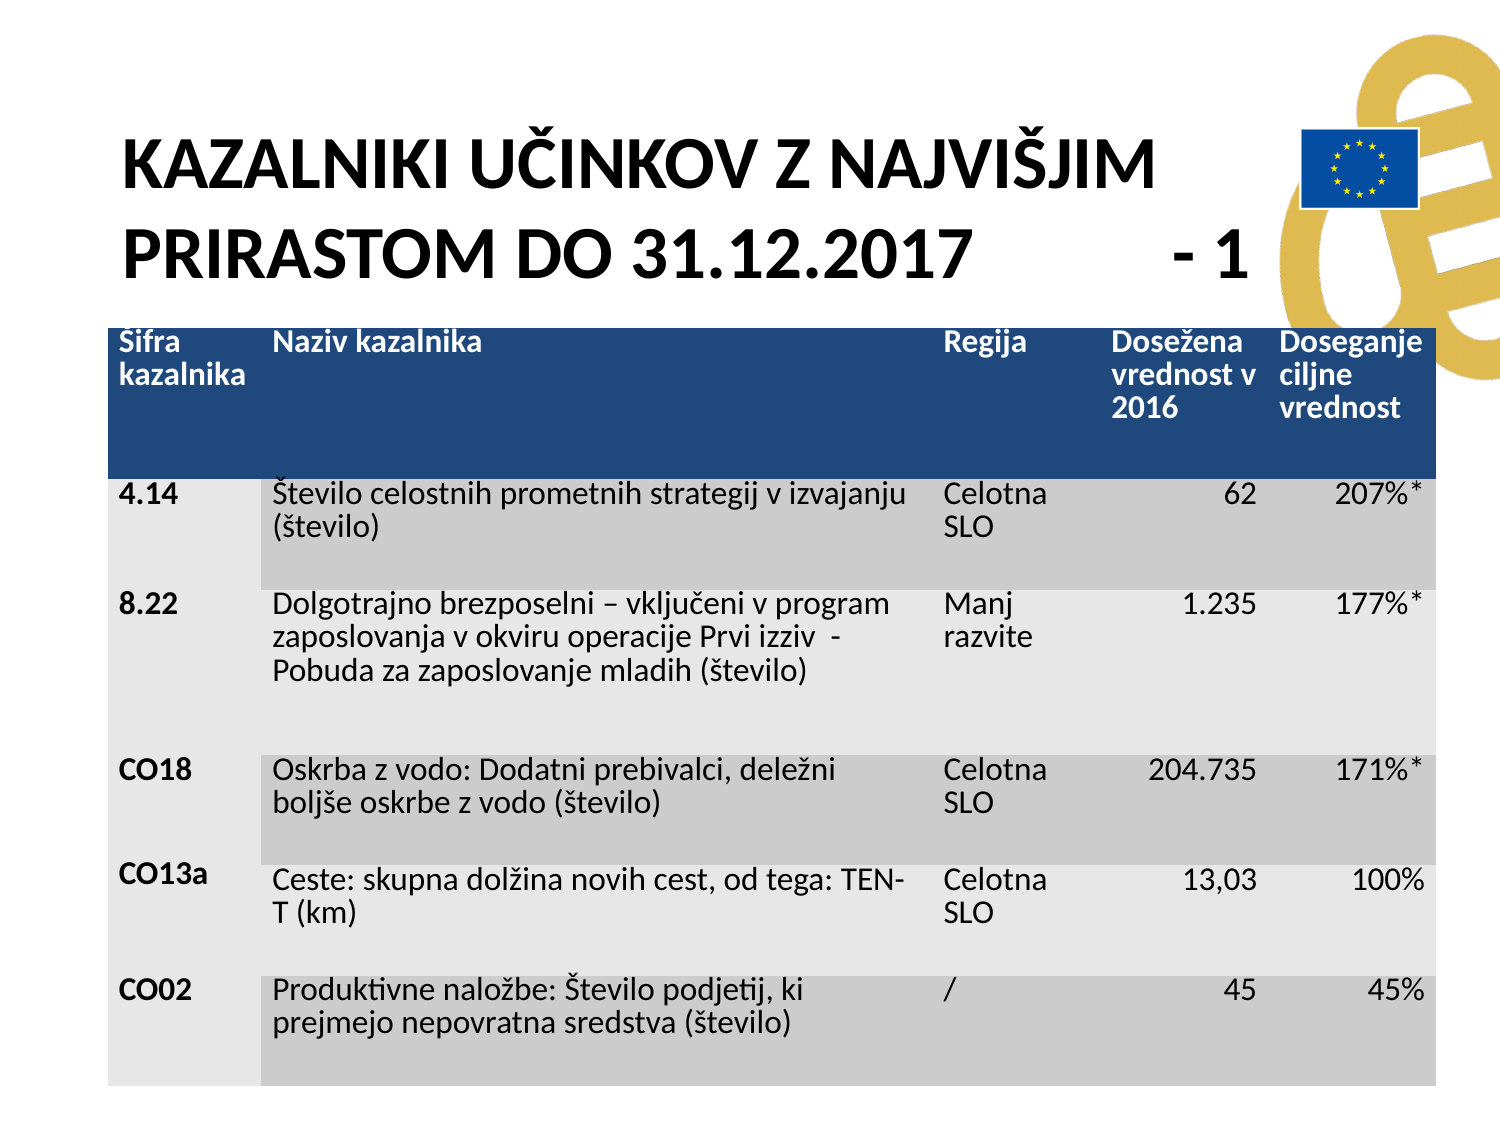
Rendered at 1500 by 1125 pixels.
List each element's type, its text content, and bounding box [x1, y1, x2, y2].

table_cell Manj razvite [932, 590, 1100, 755]
table_cell Celotna SLO [932, 479, 1100, 590]
table_header Šifra kazalnika [108, 328, 261, 479]
table_cell 13,03 [1100, 865, 1268, 976]
table_cell Dolgotrajno brezposelni – vključeni v program zaposlovanja v okviru operacije Prvi izziv - Pobuda za zaposlovanje mladih (število) [261, 590, 932, 755]
table_cell Produktivne naložbe: Število podjetij, ki prejmejo nepovratna sredstva (število) [261, 976, 932, 1086]
table_cell 45 [1100, 976, 1268, 1086]
table_header Doseganje ciljne vrednost [1268, 328, 1436, 479]
table_cell Število celostnih prometnih strategij v izvajanju (število) [261, 479, 932, 590]
table_cell CO18 [108, 755, 261, 865]
table_cell CO02 [108, 976, 261, 1086]
table_cell 171%* [1268, 755, 1436, 865]
table_cell Celotna SLO [932, 755, 1100, 865]
picture [1226, 15, 1500, 396]
table_cell 207%* [1268, 479, 1436, 590]
table_cell / [932, 976, 1100, 1086]
text_box KAZALNIKI UČINKOV Z NAJVIŠJIM PRIRASTOM DO 31.12.2017 - 1 [107, 106, 1275, 301]
table_cell Oskrba z vodo: Dodatni prebivalci, deležni boljše oskrbe z vodo (število) [261, 755, 932, 865]
table_cell 204.735 [1100, 755, 1268, 865]
table_cell 45% [1268, 976, 1436, 1086]
table_cell Ceste: skupna dolžina novih cest, od tega: TEN-T (km) [261, 865, 932, 976]
table_cell CO13a [108, 865, 261, 976]
table_cell 100% [1268, 865, 1436, 976]
table_cell 62 [1100, 479, 1268, 590]
table_cell Celotna SLO [932, 865, 1100, 976]
table_header Dosežena vrednost v 2016 [1100, 328, 1268, 479]
table_cell 177%* [1268, 590, 1436, 755]
table_header Naziv kazalnika [261, 328, 932, 479]
table_header Regija [932, 328, 1100, 479]
table_cell 1.235 [1100, 590, 1268, 755]
table_cell 4.14 [108, 479, 261, 590]
table_cell 8.22 [108, 590, 261, 755]
